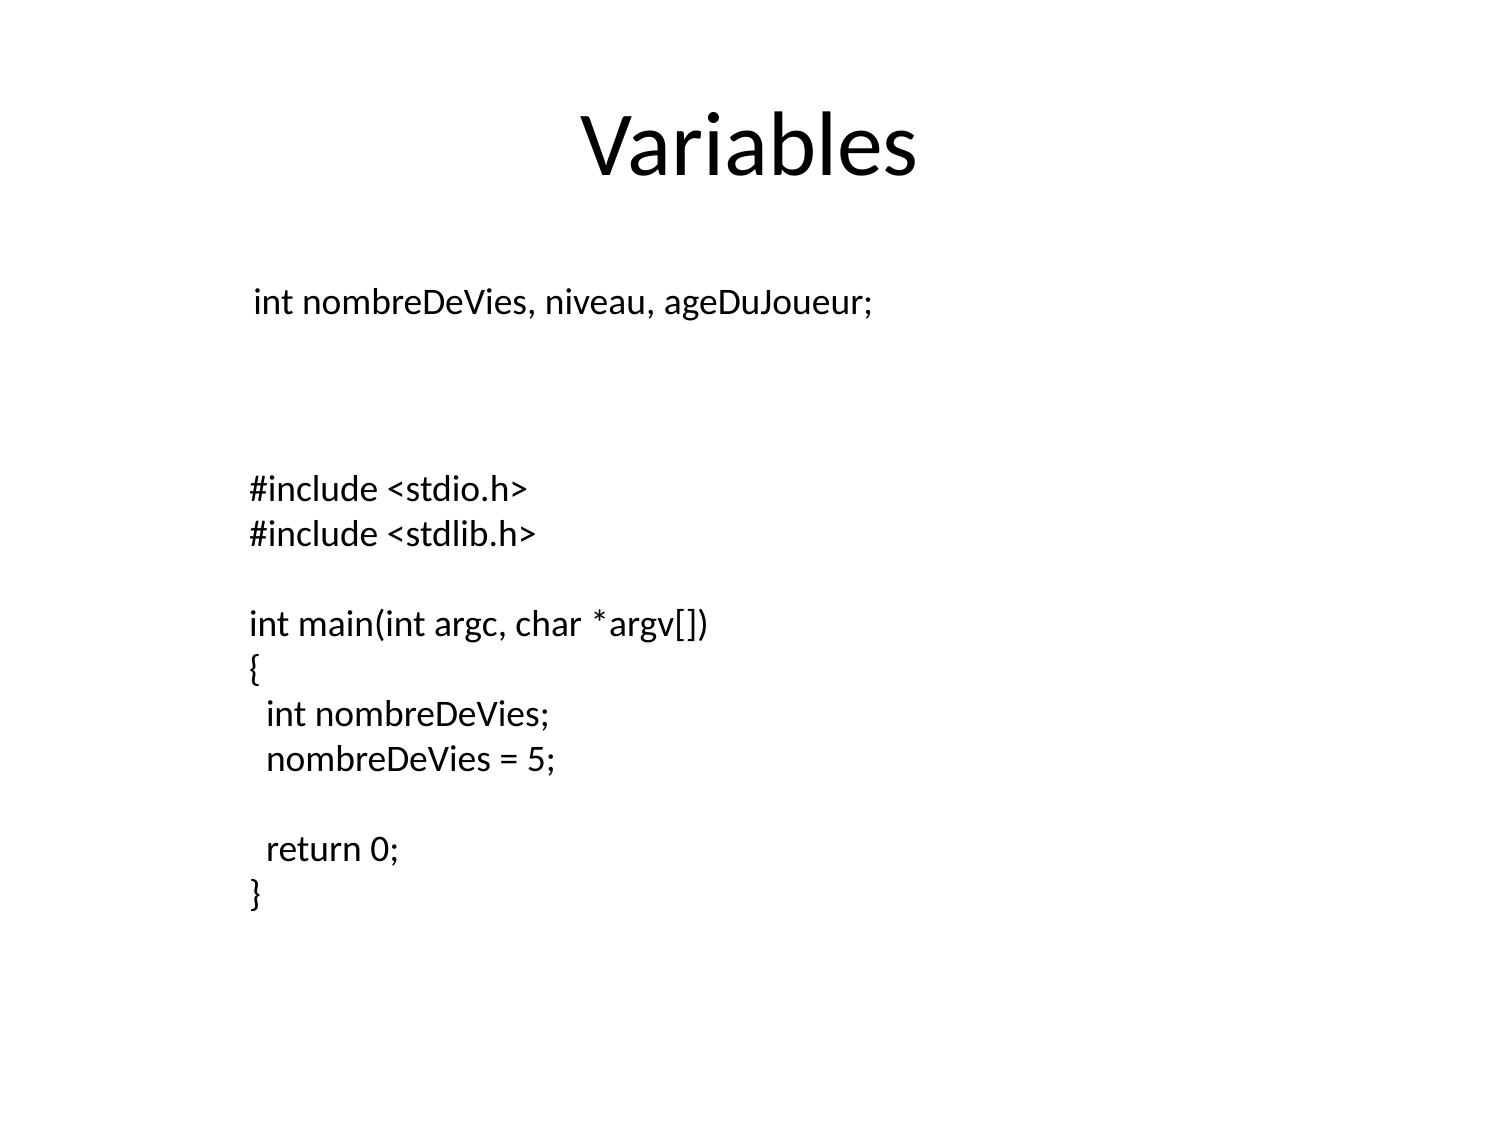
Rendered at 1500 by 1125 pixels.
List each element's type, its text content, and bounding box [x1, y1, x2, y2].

text_box int nombreDeVies, niveau, ageDuJoueur; [238, 269, 890, 330]
text_box #include <stdio.h> #include <stdlib.h> int main(int argc, char *argv[]) { int nombreDeVies; nombreDeVies = 5; return 0; } [234, 456, 985, 922]
title Variables [75, 45, 1425, 233]
